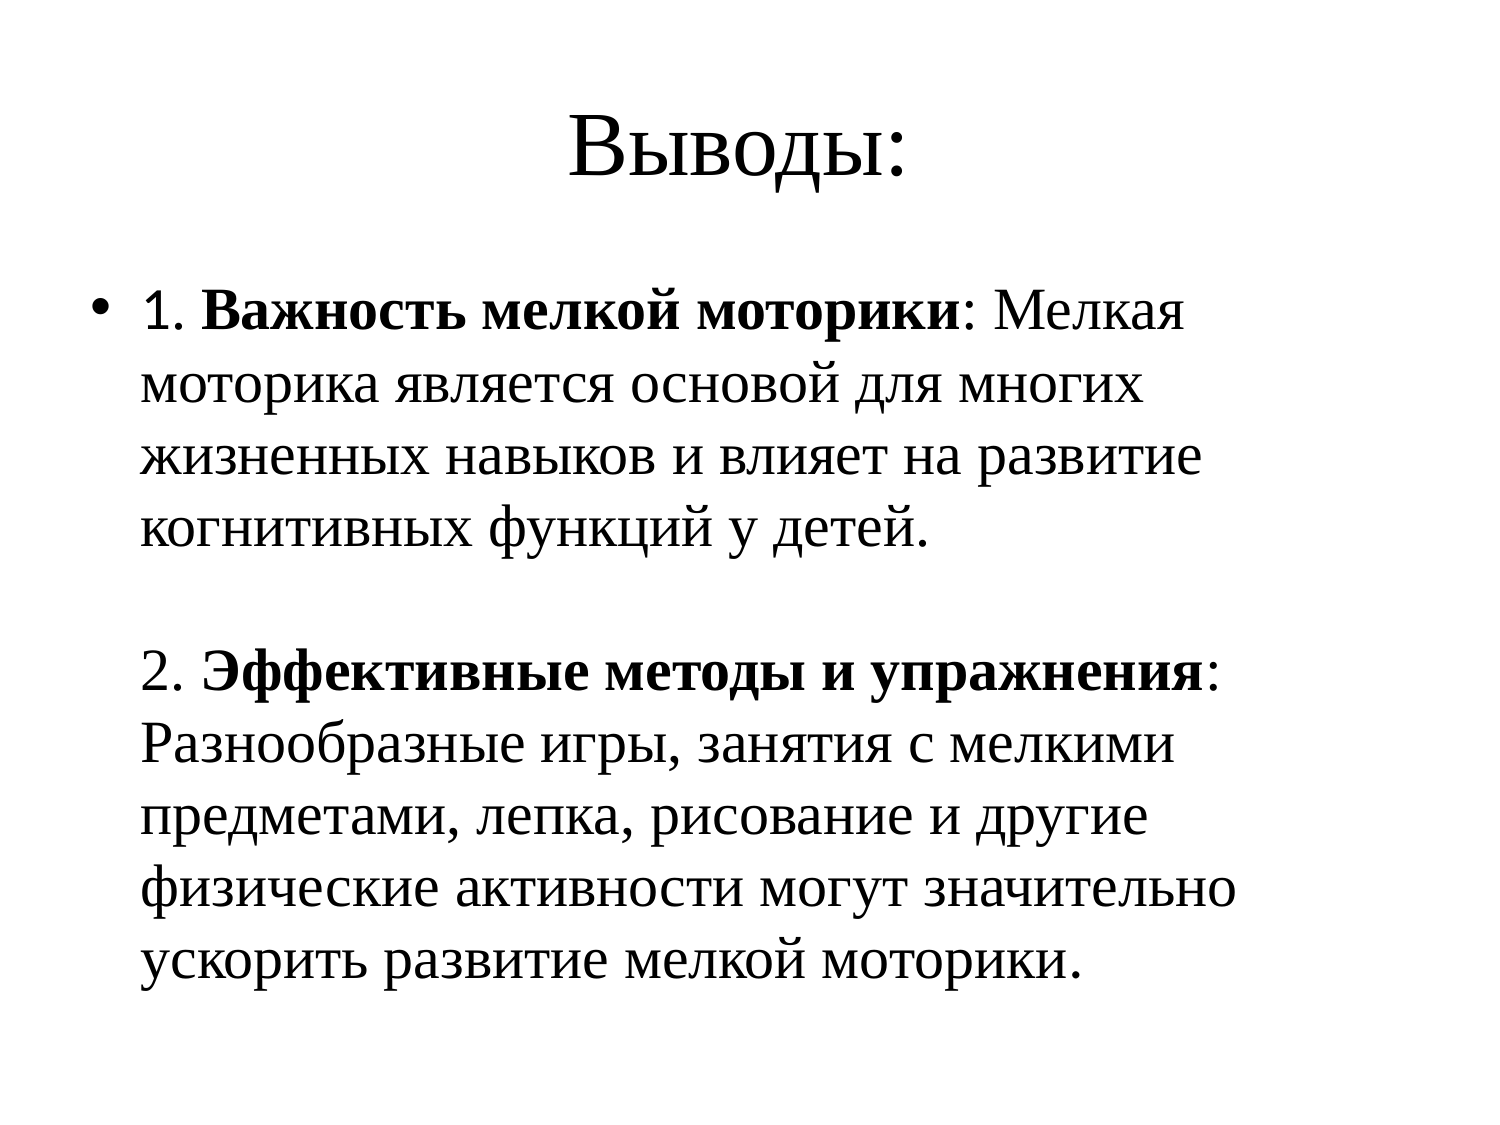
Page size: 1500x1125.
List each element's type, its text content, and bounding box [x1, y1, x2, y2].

title Выводы: [75, 45, 1425, 233]
list 1. Важность мелкой моторики: Мелкая моторика является основой для многих жизненных навыков и влияет на развитие когнитивных функций у детей. 2. Эффективные методы и упражнения: Разнообразные игры, занятия с мелкими предметами, лепка, рисование и другие физические активности могут значительно ускорить развитие мелкой моторики. [75, 262, 1425, 1005]
